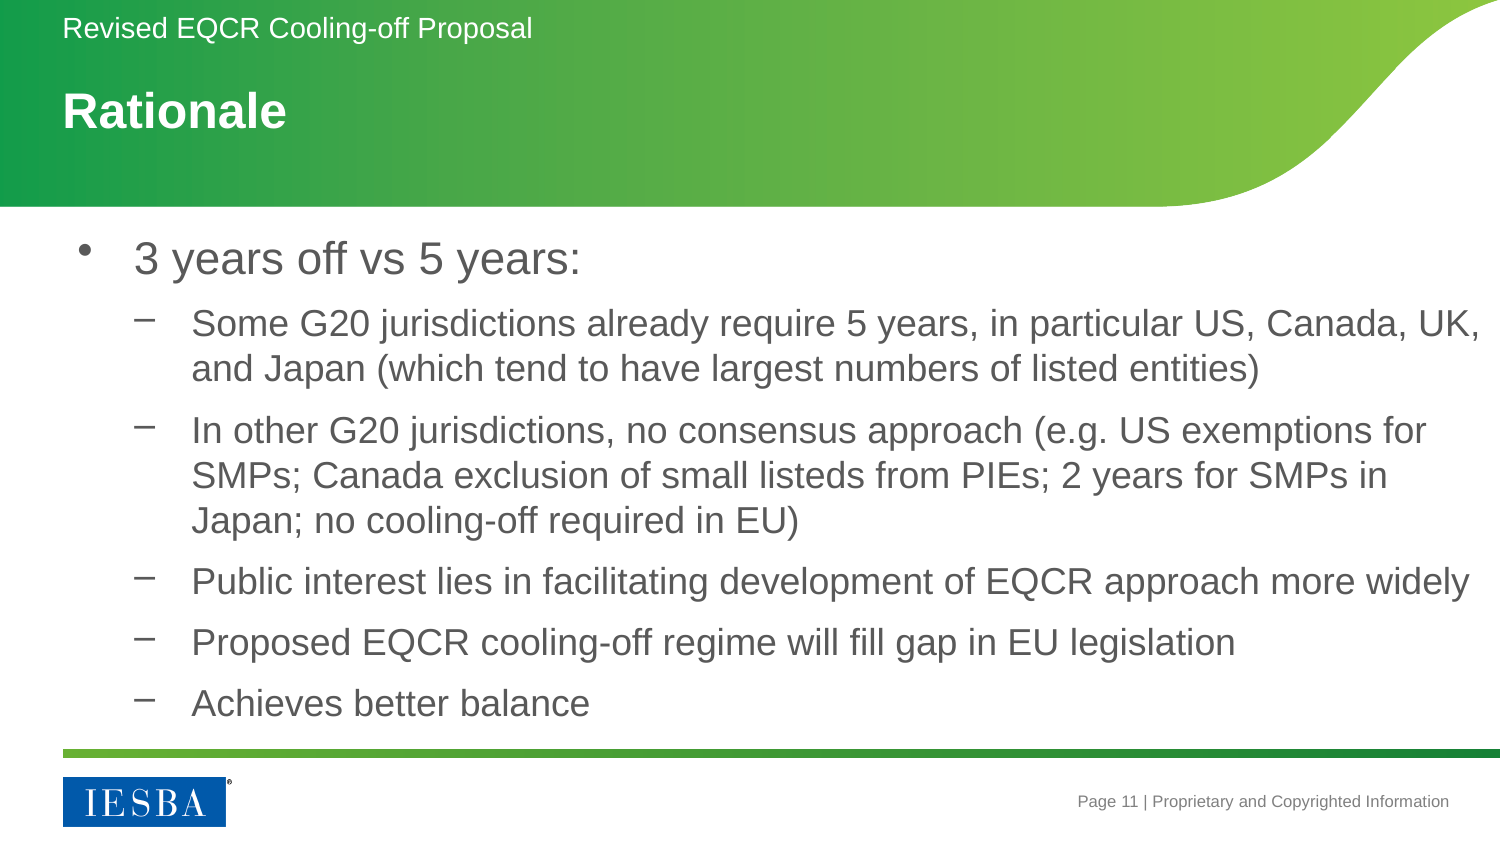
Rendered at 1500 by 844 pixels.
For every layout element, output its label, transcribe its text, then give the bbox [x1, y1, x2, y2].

picture [0, 0, 1500, 207]
subtitle Revised EQCR Cooling-off Proposal [62, 9, 575, 60]
title Rationale [62, 75, 1300, 142]
list 3 years off vs 5 years: Some G20 jurisdictions already require 5 years, in particular US, Canada, UK, and Japan (which tend to have largest numbers of listed entities) In other G20 jurisdictions, no consensus approach (e.g. US exemptions for SMPs; Canada exclusion of small listeds from PIEs; 2 years for SMPs in Japan; no cooling-off required in EU) Public interest lies in facilitating development of EQCR approach more widely Proposed EQCR cooling-off regime will fill gap in EU legislation Achieves better balance [62, 220, 1500, 747]
picture [63, 777, 232, 827]
